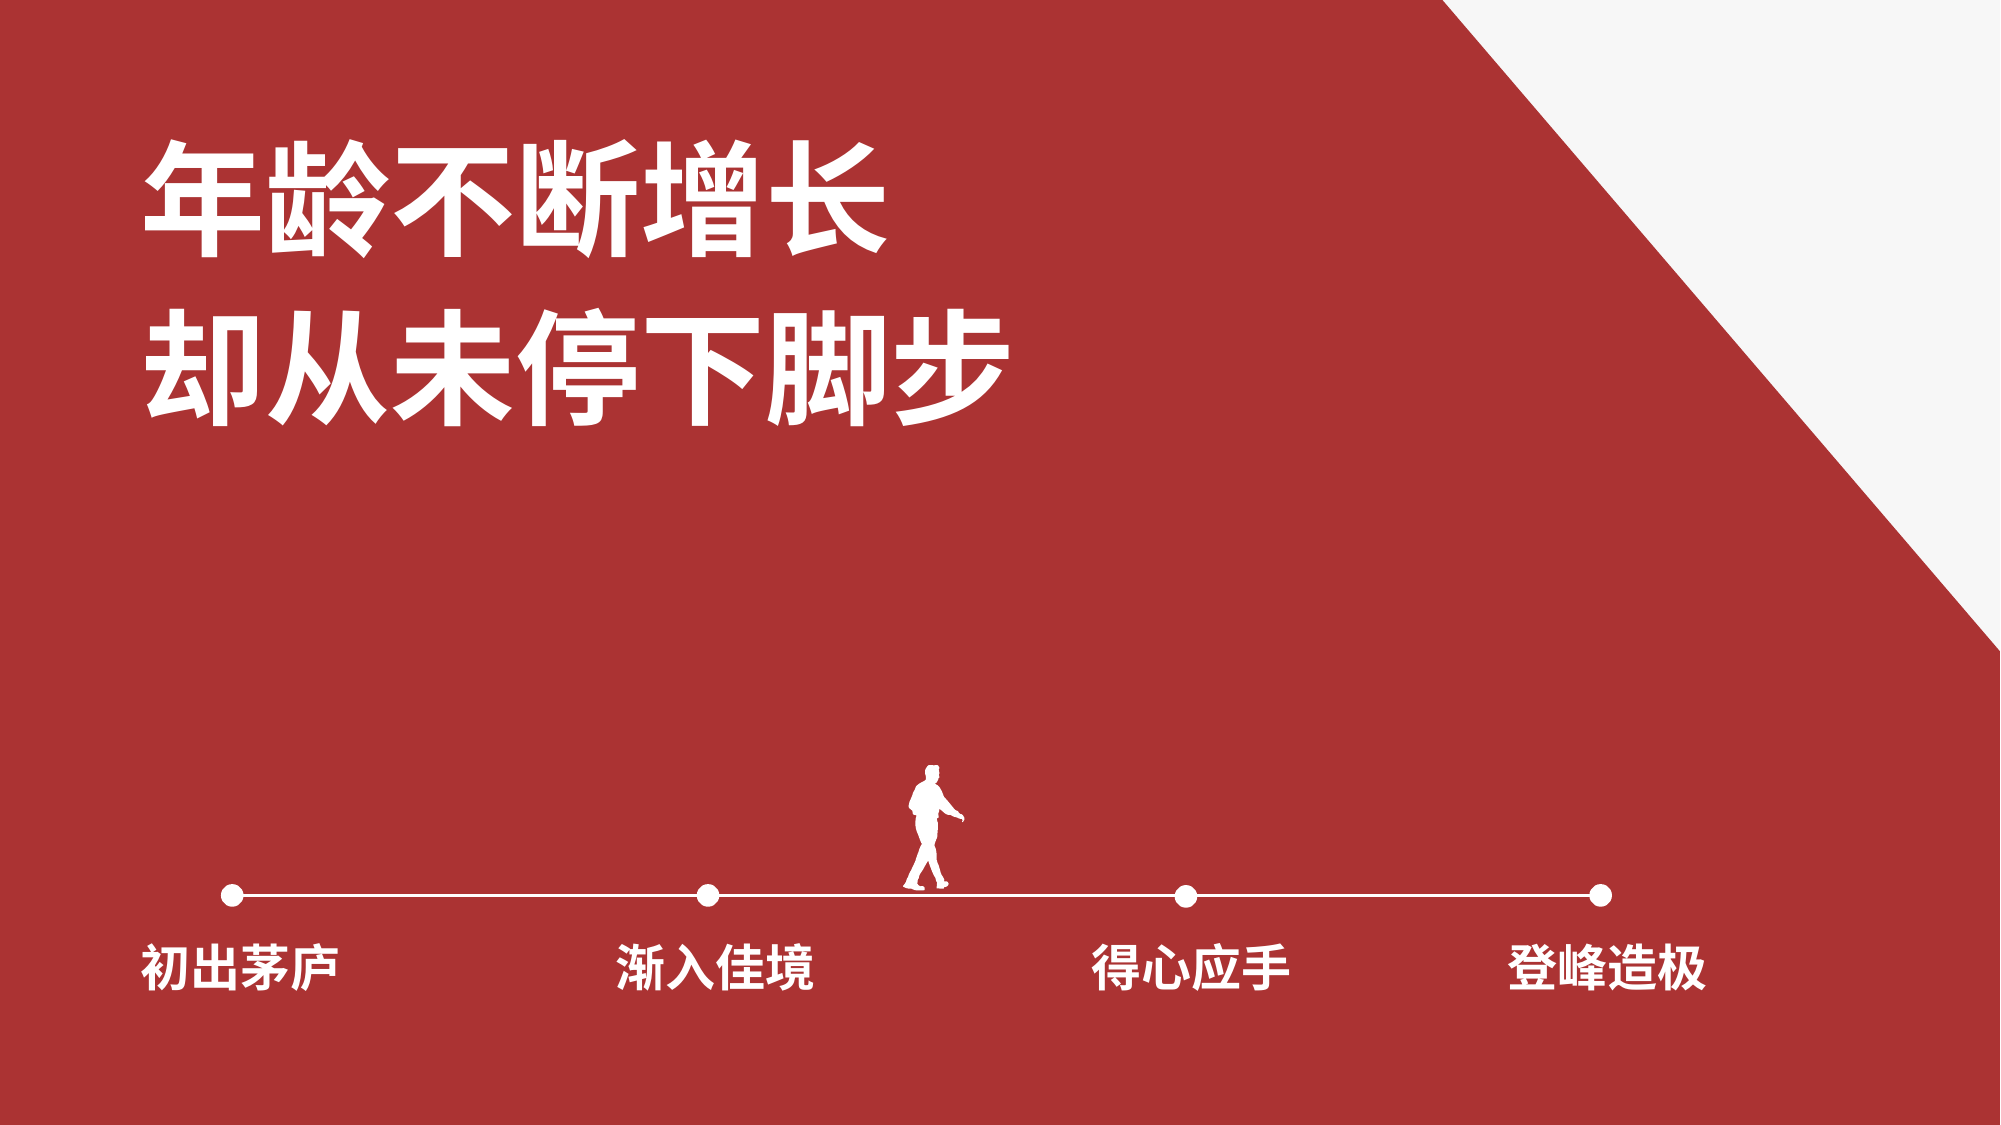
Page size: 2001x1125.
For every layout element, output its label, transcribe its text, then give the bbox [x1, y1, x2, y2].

text_box [220, 883, 245, 908]
text_box 年龄不断增长 [125, 113, 998, 279]
text_box 得心应手 [1076, 928, 1421, 1004]
text_box 初出茅庐 [125, 928, 470, 1004]
text_box [700, 904, 717, 908]
text_box [1176, 904, 1196, 909]
text_box [903, 765, 965, 891]
text_box 渐入佳境 [601, 929, 897, 1004]
text_box 却从未停下脚步 [125, 283, 1437, 448]
text_box [1174, 884, 1198, 894]
text_box [0, 0, 1191, 1125]
text_box [1588, 883, 1613, 908]
text_box [696, 883, 720, 894]
text_box [1191, 0, 2000, 1125]
text_box 登峰造极 [1493, 928, 1789, 1004]
